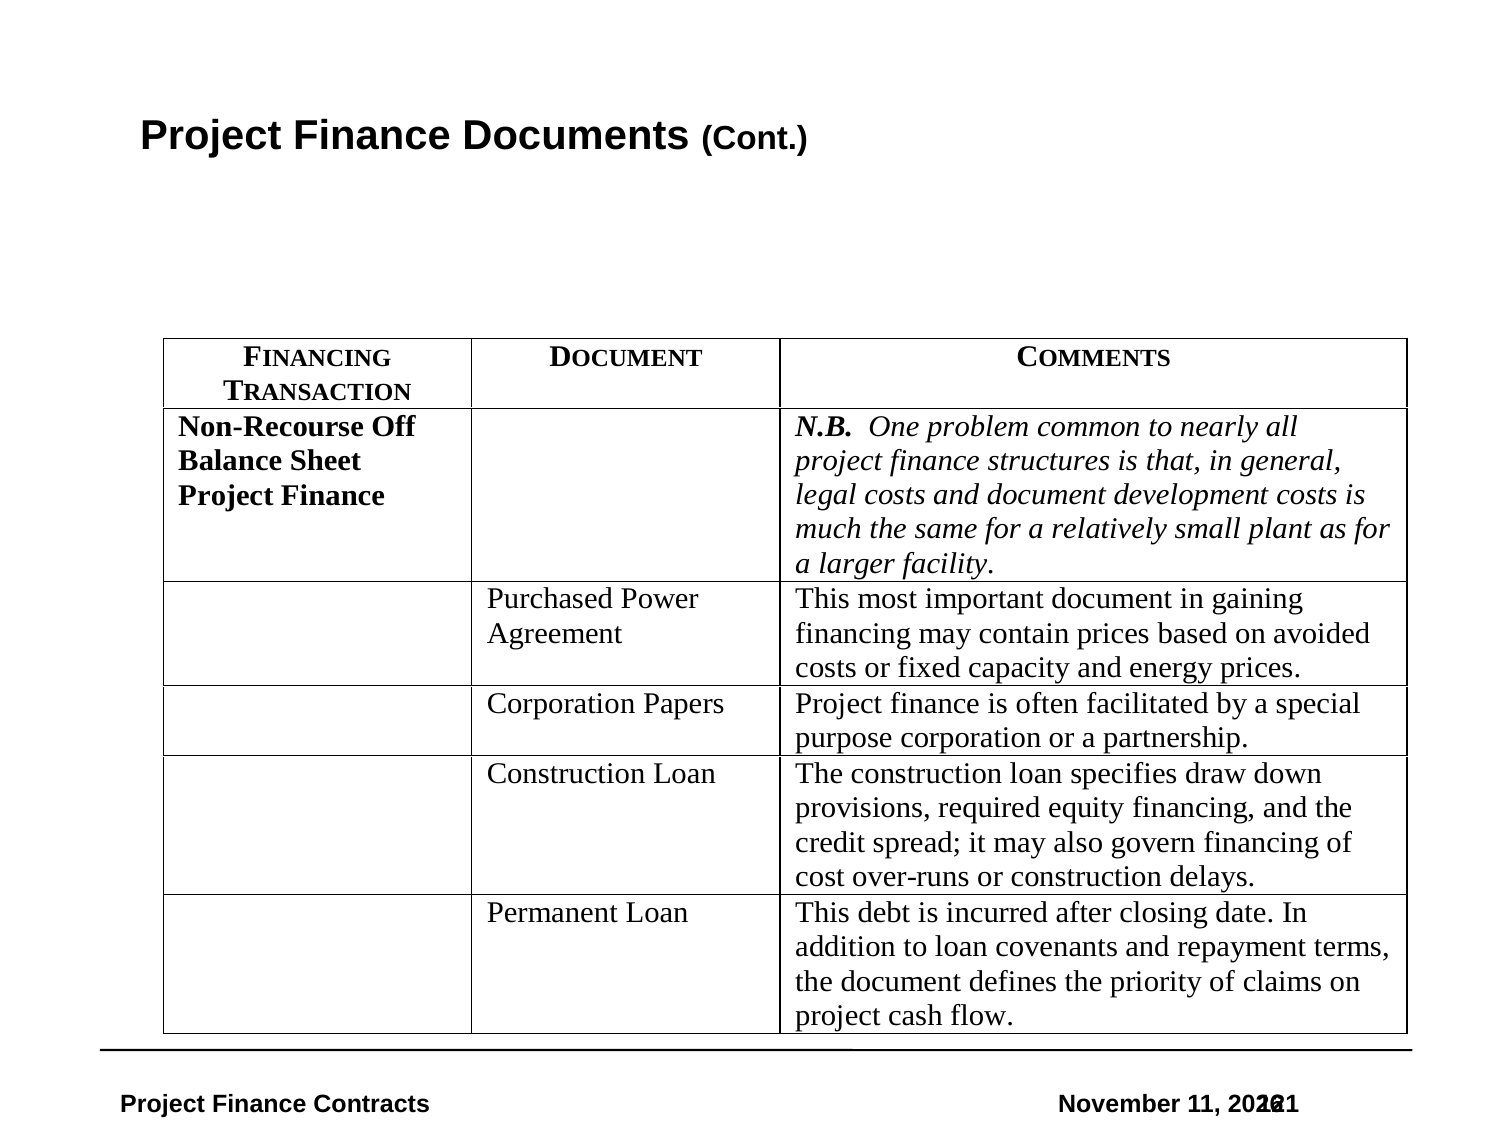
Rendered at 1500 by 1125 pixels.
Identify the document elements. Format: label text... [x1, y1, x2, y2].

title Project Finance Documents (Cont.) [124, 99, 1288, 226]
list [162, 337, 1500, 1065]
